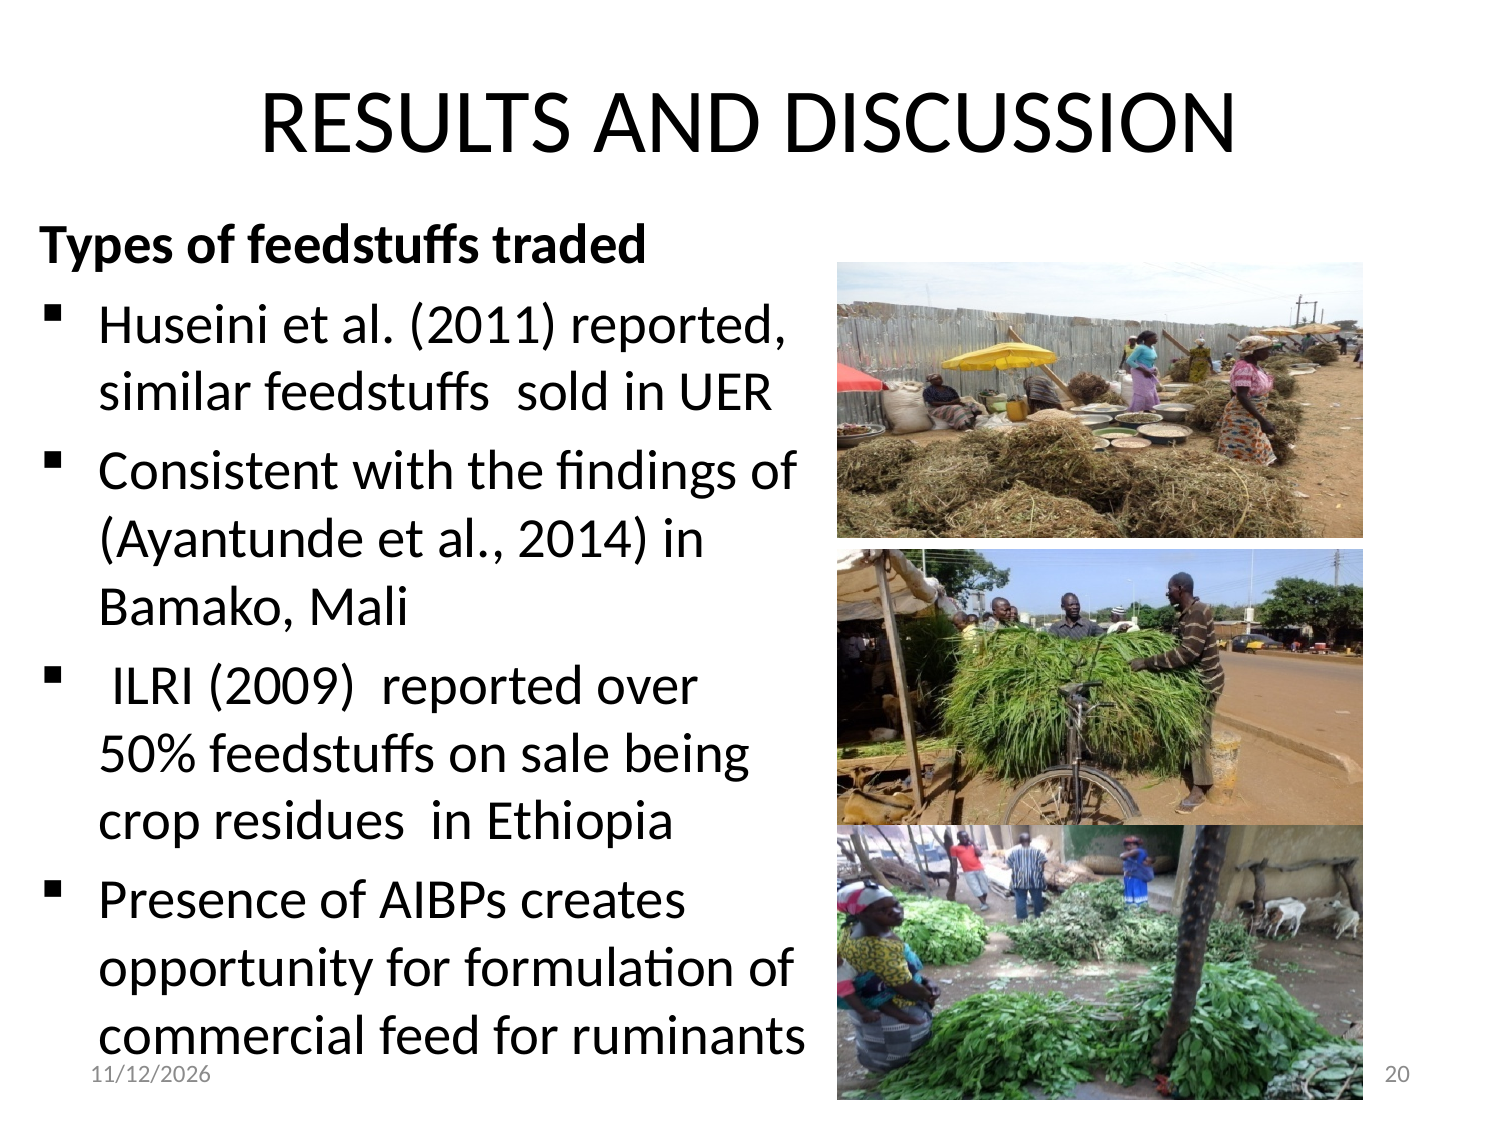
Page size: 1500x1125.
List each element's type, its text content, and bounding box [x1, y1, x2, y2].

title RESULTS AND DISCUSSION [75, 45, 1425, 188]
slide_number 20 [1366, 1042, 1425, 1103]
list Types of feedstuffs traded Huseini et al. (2011) reported, similar feedstuffs sold in UER Consistent with the findings of (Ayantunde et al., 2014) in Bamako, Mali ILRI (2009) reported over 50% feedstuffs on sale being crop residues in Ethiopia Presence of AIBPs creates opportunity for formulation of commercial feed for ruminants [24, 200, 825, 1125]
picture [837, 549, 1363, 1101]
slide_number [75, 1042, 425, 1103]
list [837, 262, 1363, 538]
